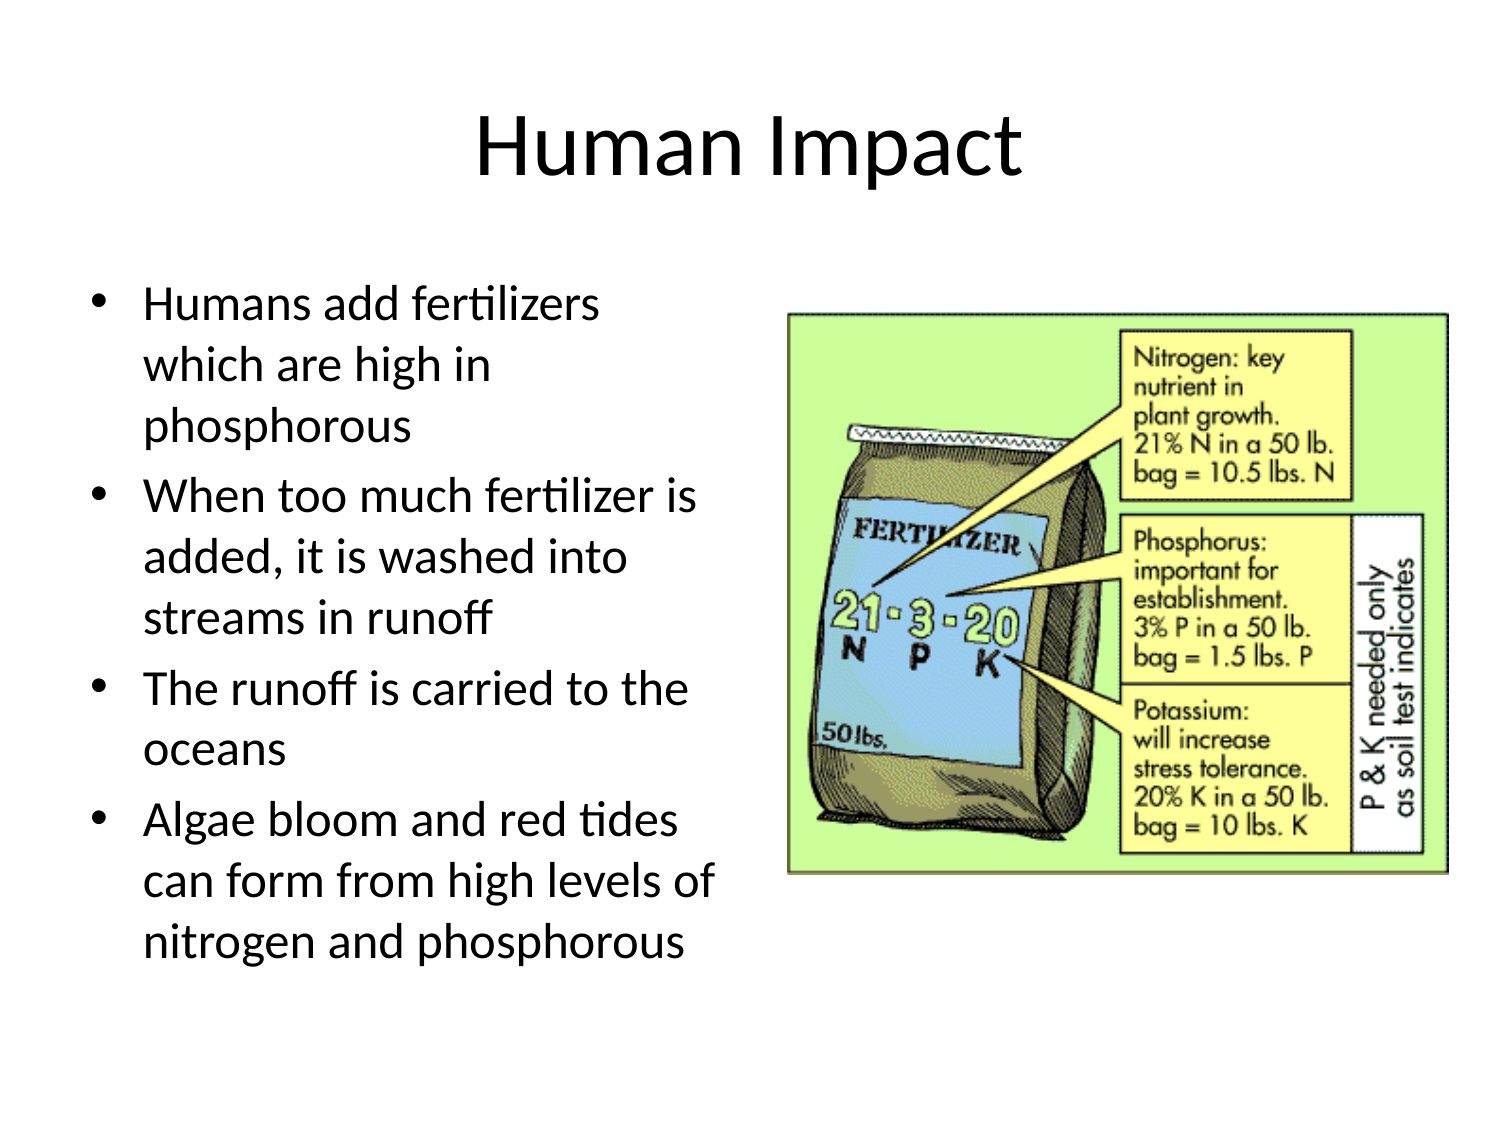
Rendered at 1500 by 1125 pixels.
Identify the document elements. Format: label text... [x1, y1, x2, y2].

list Humans add fertilizers which are high in phosphorous When too much fertilizer is added, it is washed into streams in runoff The runoff is carried to the oceans Algae bloom and red tides can form from high levels of nitrogen and phosphorous [75, 262, 738, 1005]
title Human Impact [75, 45, 1425, 233]
picture [787, 312, 1449, 876]
